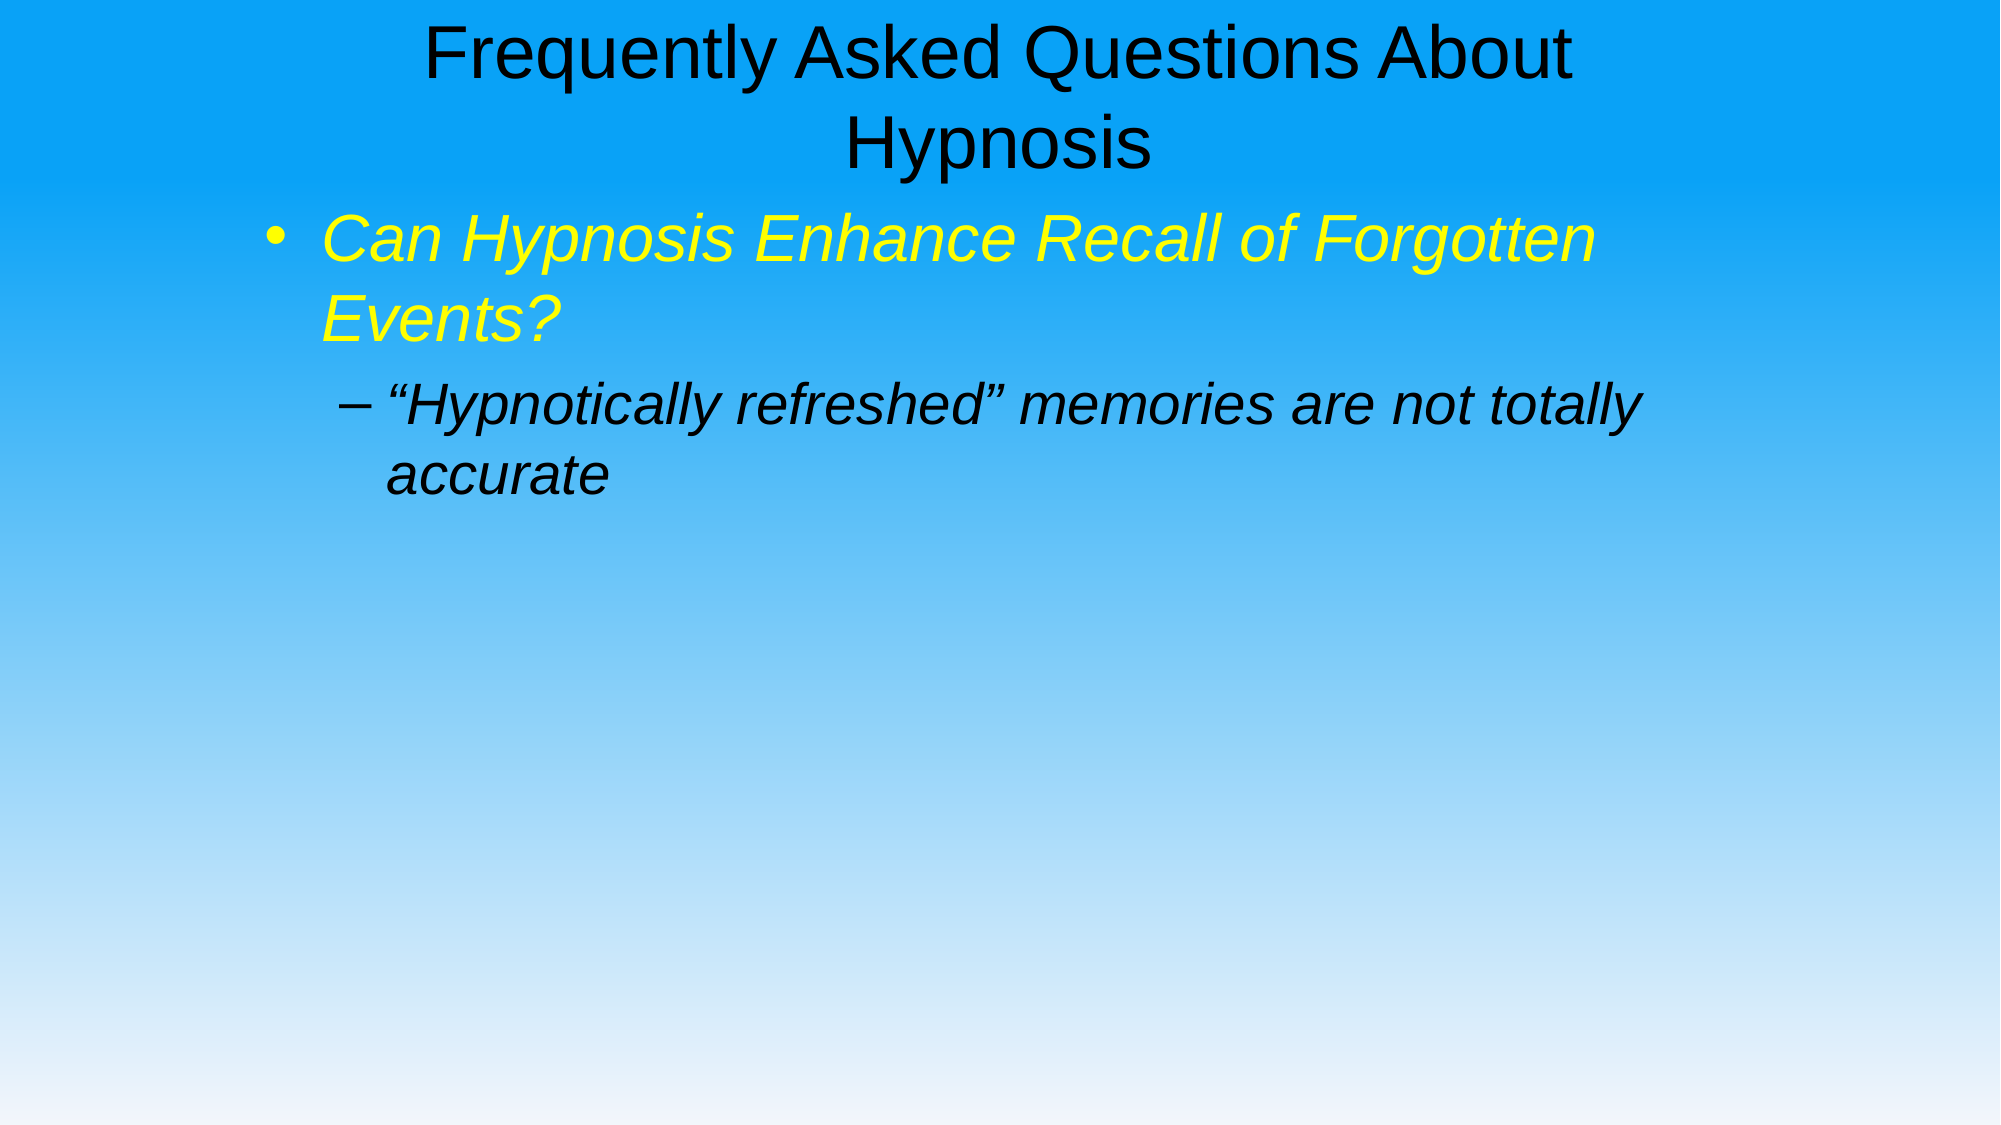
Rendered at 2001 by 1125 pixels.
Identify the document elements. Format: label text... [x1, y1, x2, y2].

text_box Can Hypnosis Enhance Recall of Forgotten Events? “Hypnotically refreshed” memories are not totally accurate [249, 187, 1750, 930]
title Frequently Asked Questions About Hypnosis [248, 0, 1749, 168]
